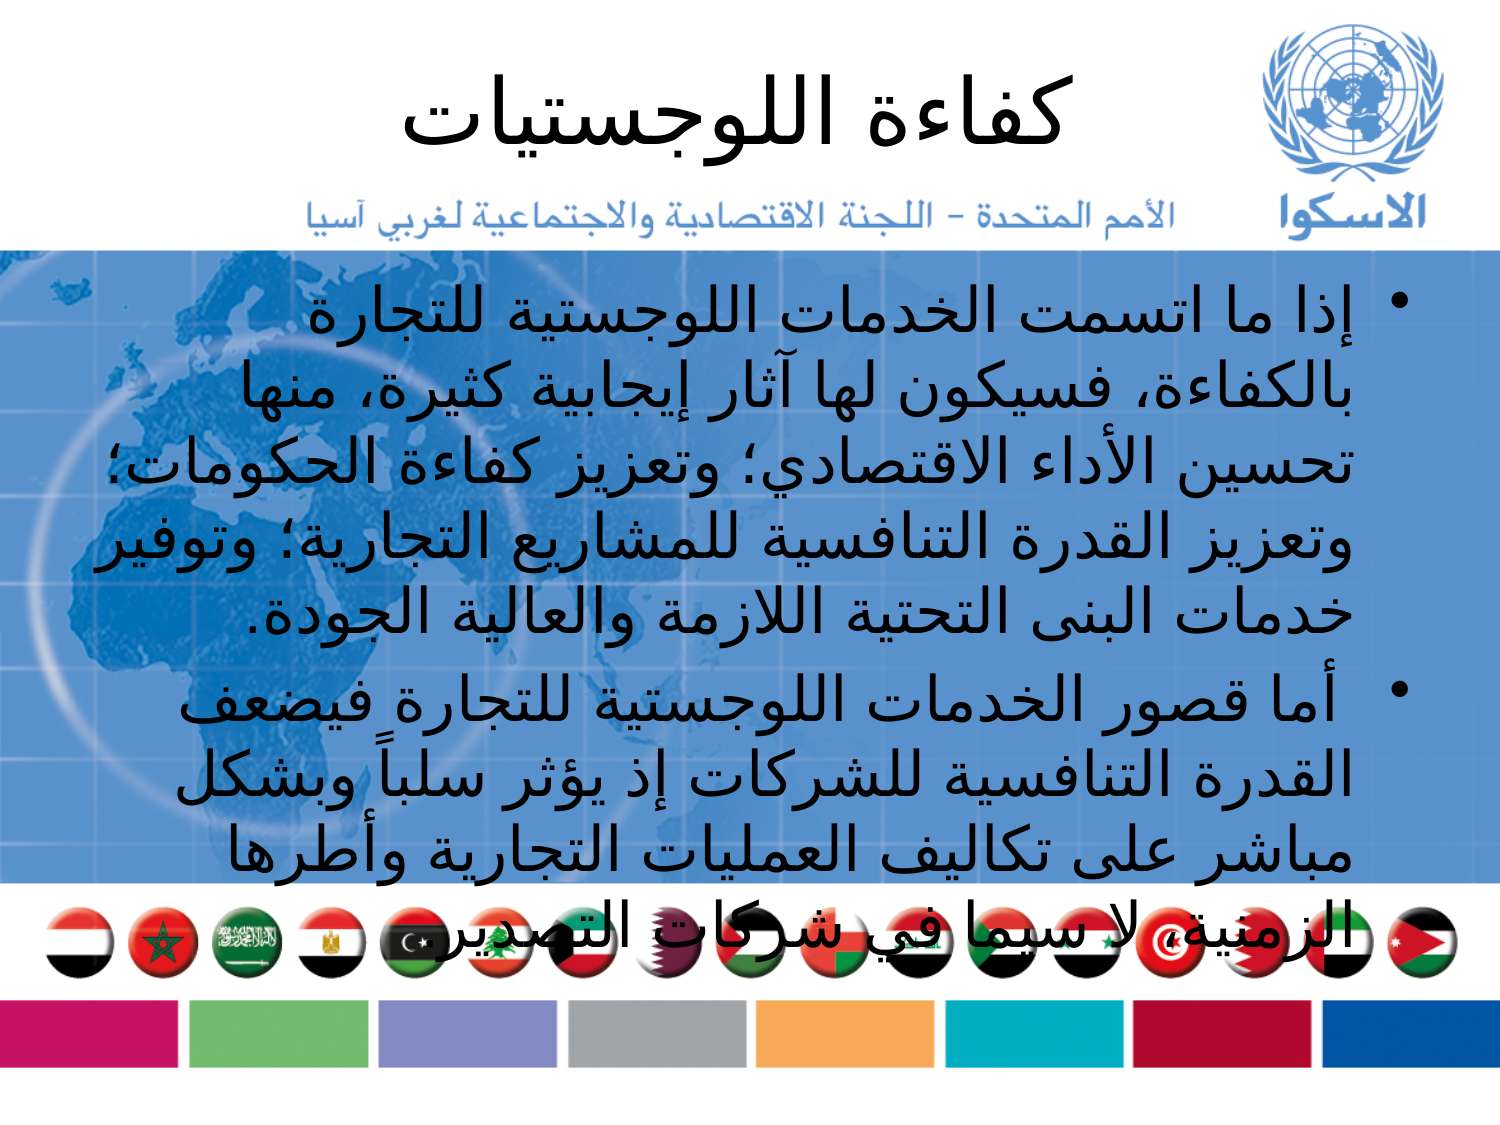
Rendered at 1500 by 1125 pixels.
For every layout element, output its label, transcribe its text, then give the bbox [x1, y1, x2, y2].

picture [0, 0, 1500, 1125]
list إذا ما اتسمت الخدمات اللوجستية للتجارة بالكفاءة، فسيكون لها آثار إيجابية كثيرة، منها تحسين الأداء الاقتصادي؛ وتعزيز كفاءة الحكومات؛ وتعزيز القدرة التنافسية للمشاريع التجارية؛ وتوفير خدمات البنى التحتية اللازمة والعالية الجودة. أما قصور الخدمات اللوجستية للتجارة فيضعف القدرة التنافسية للشركات إذ يؤثر سلباً وبشكل مباشر على تكاليف العمليات التجارية وأطرها الزمنية، لا سيما في شركات التصدير. [75, 262, 1425, 1005]
title كفاءة اللوجستيات [75, 45, 1425, 233]
